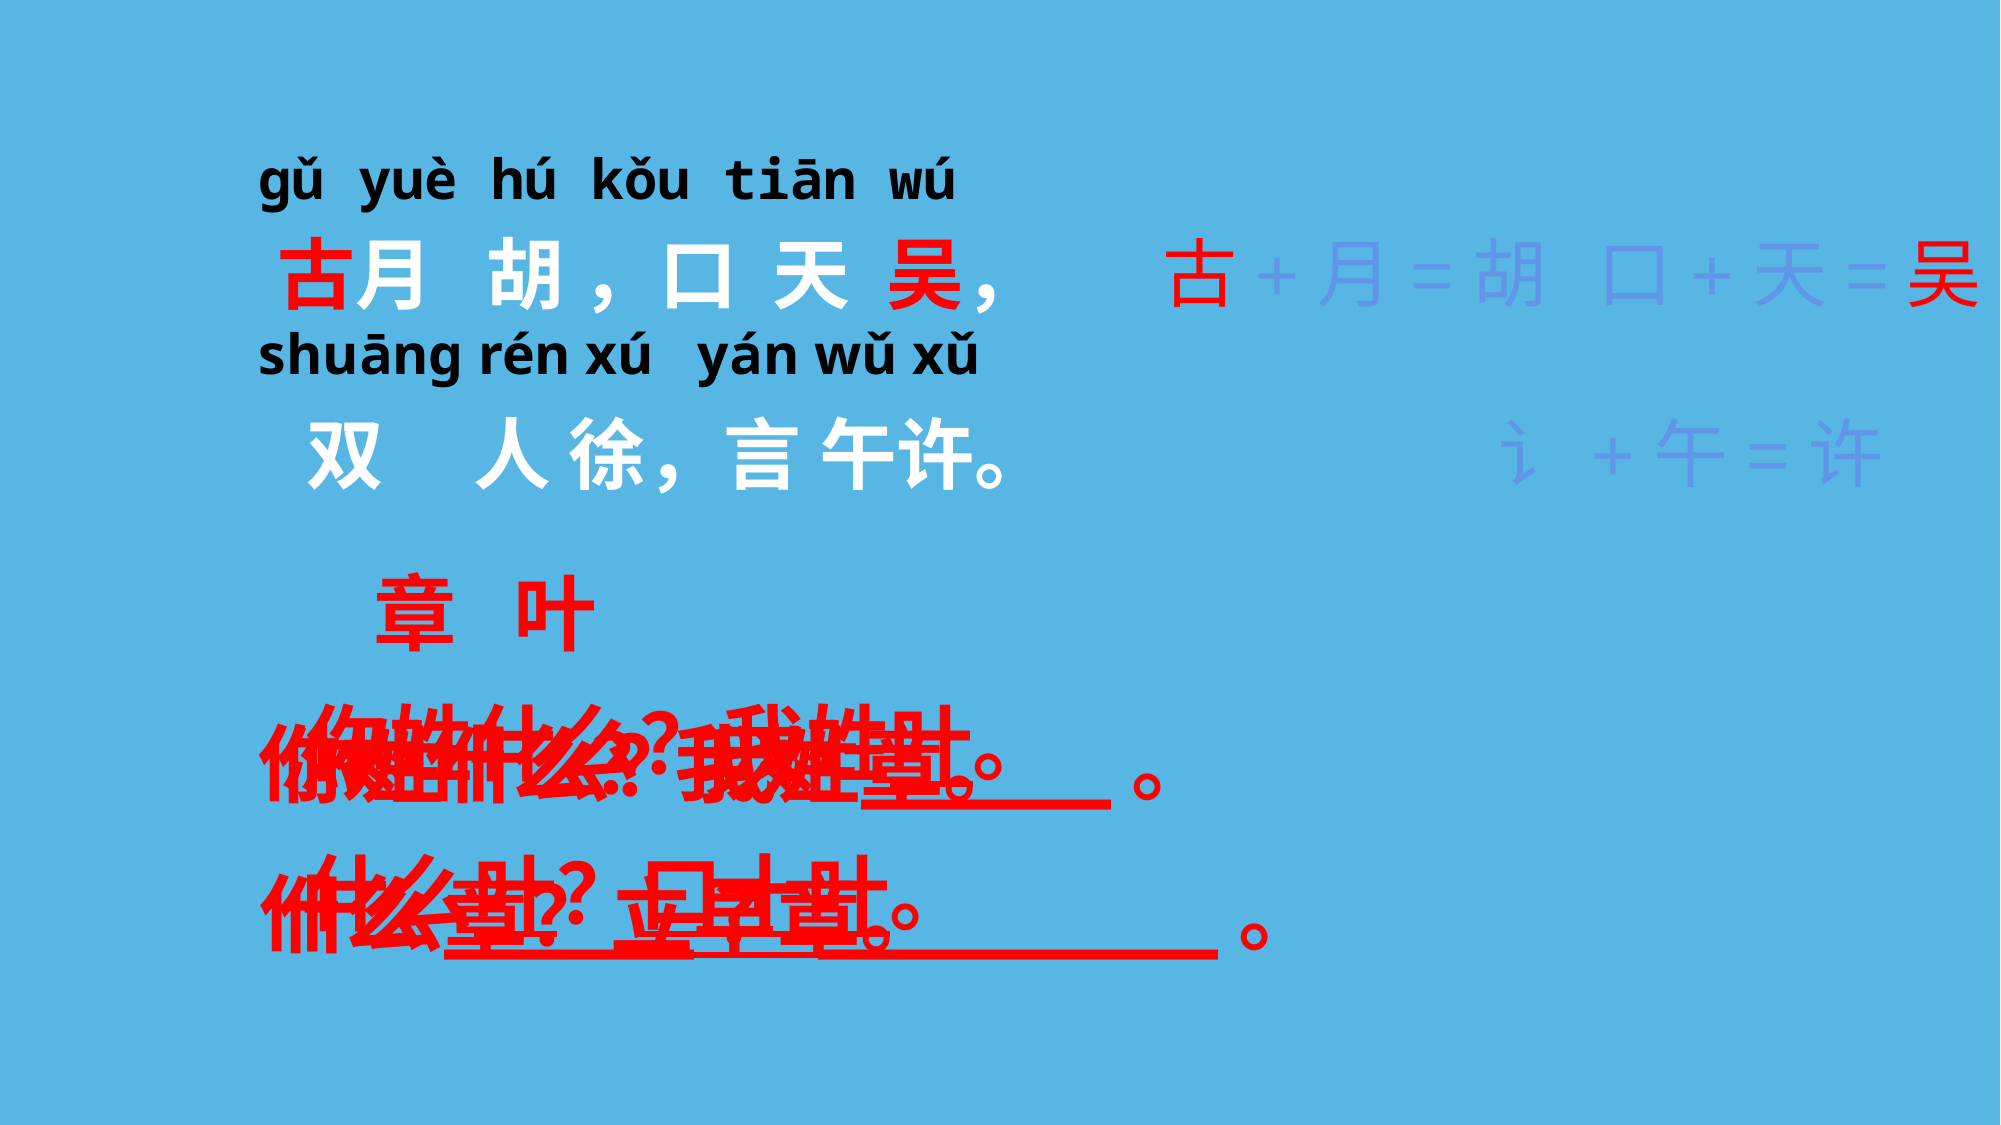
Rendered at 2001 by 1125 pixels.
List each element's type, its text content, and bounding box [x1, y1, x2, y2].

text_box 你姓什么？我姓章。 什么章？立早章。 [263, 655, 1046, 971]
text_box 古+月=胡 口+天=吴 讠+午=许 [1448, 218, 2000, 594]
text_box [243, 136, 1620, 508]
text_box 章 叶 你姓什么？我姓_____。 什么_____？________。 [243, 508, 1448, 969]
text_box 你姓什么？我姓叶。 什么叶？口十叶。 [292, 633, 1075, 949]
